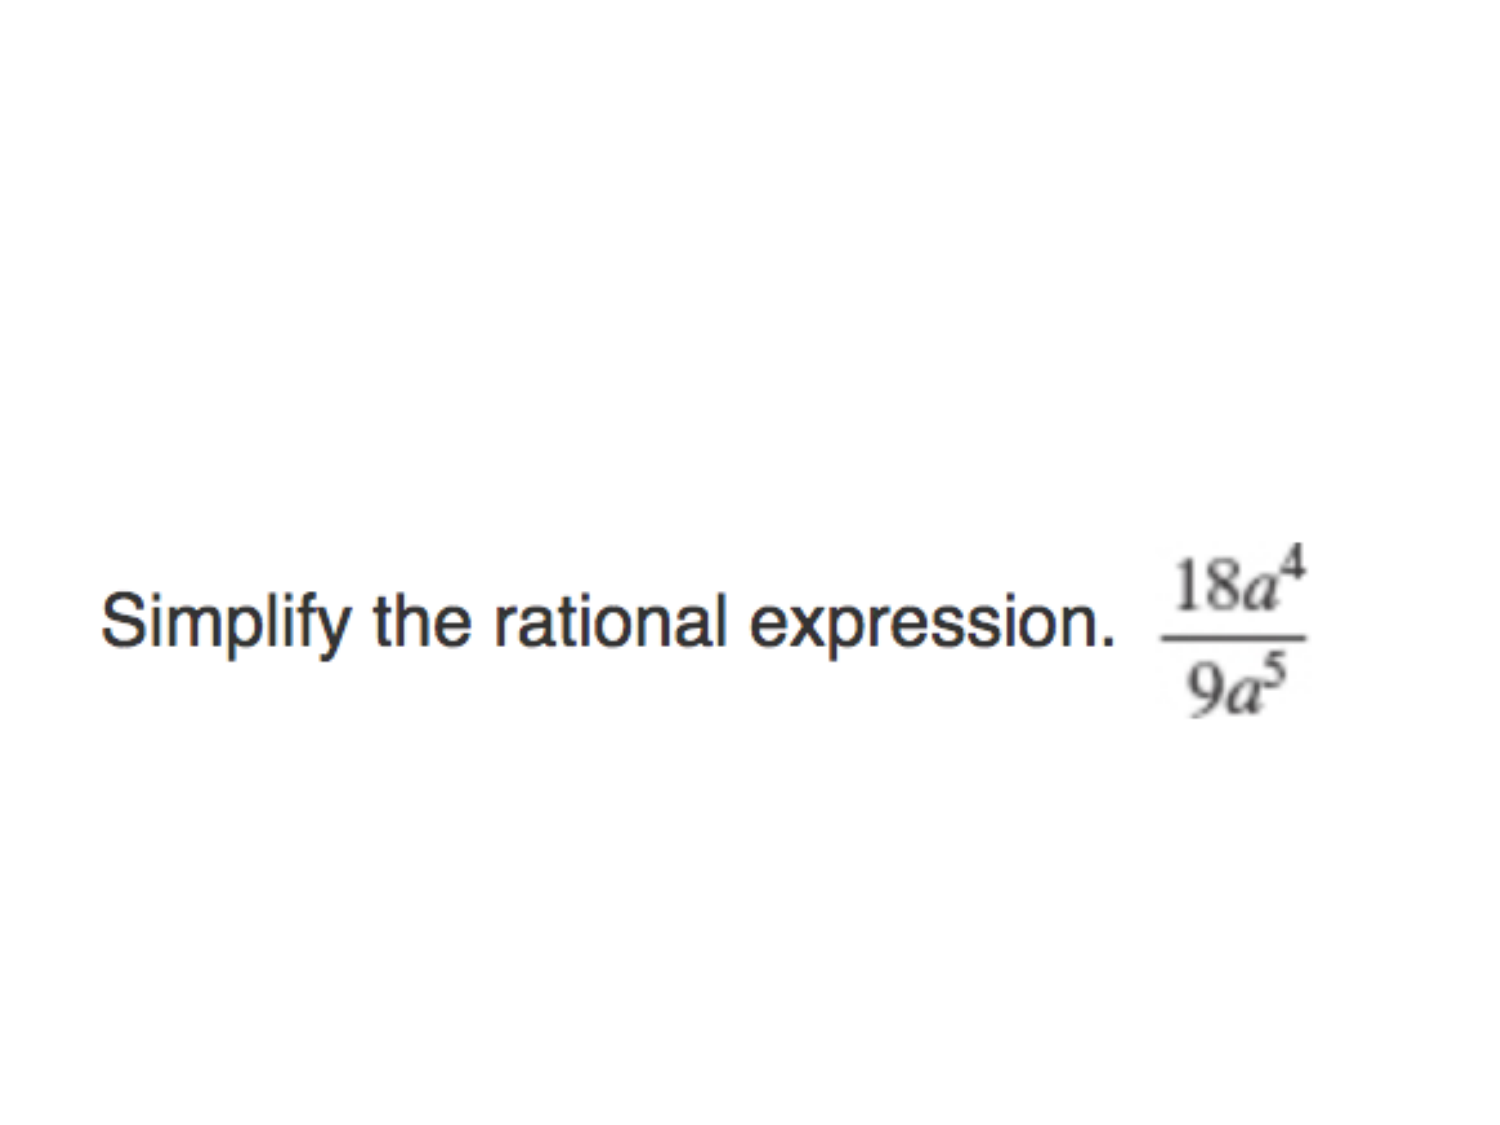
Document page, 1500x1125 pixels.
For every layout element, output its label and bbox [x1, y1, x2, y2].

list [74, 262, 1426, 1006]
